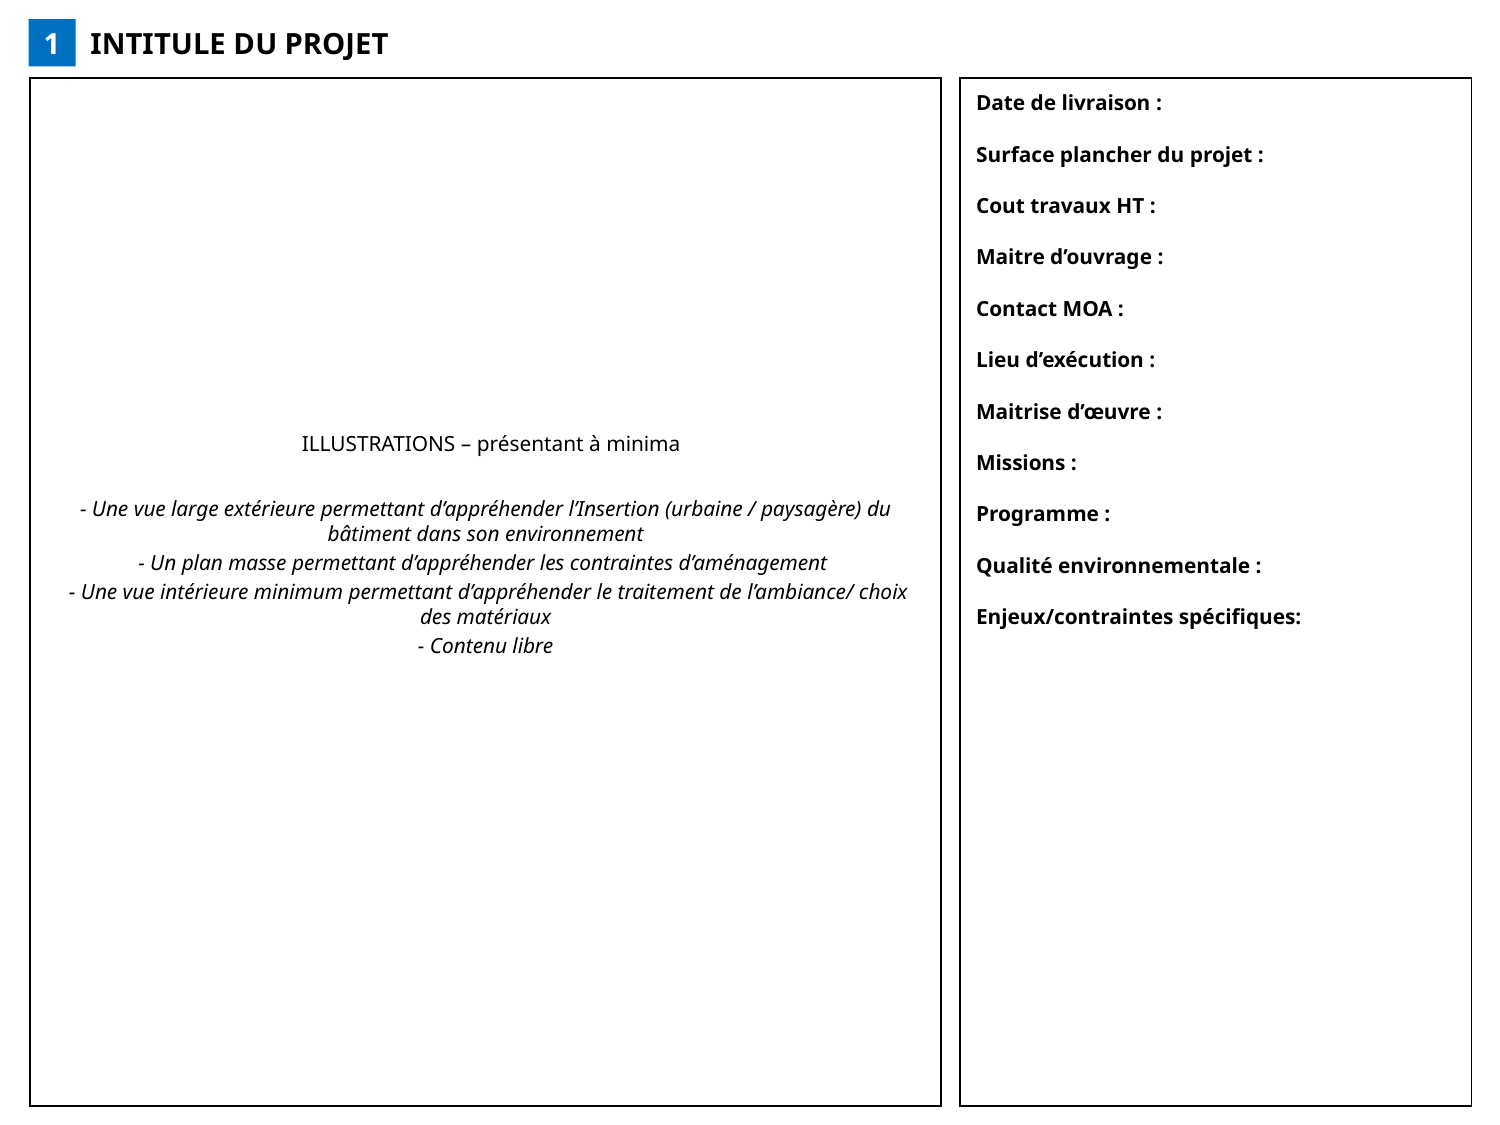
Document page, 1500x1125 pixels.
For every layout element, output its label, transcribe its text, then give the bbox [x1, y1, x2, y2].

text_box ILLUSTRATIONS – présentant à minima - Une vue large extérieure permettant d’appréhender l’Insertion (urbaine / paysagère) du bâtiment dans son environnement - Un plan masse permettant d’appréhender les contraintes d’aménagement - Une vue intérieure minimum permettant d’appréhender le traitement de l’ambiance/ choix des matériaux - Contenu libre [30, 78, 942, 1106]
text_box Date de livraison : Surface plancher du projet : Cout travaux HT : Maitre d’ouvrage : Contact MOA : Lieu d’exécution : Maitrise d’œuvre : Missions : Programme : Qualité environnementale : Enjeux/contraintes spécifiques: [959, 78, 1472, 1106]
title 1 [28, 19, 75, 67]
text_box INTITULE DU PROJET [75, 19, 1472, 67]
